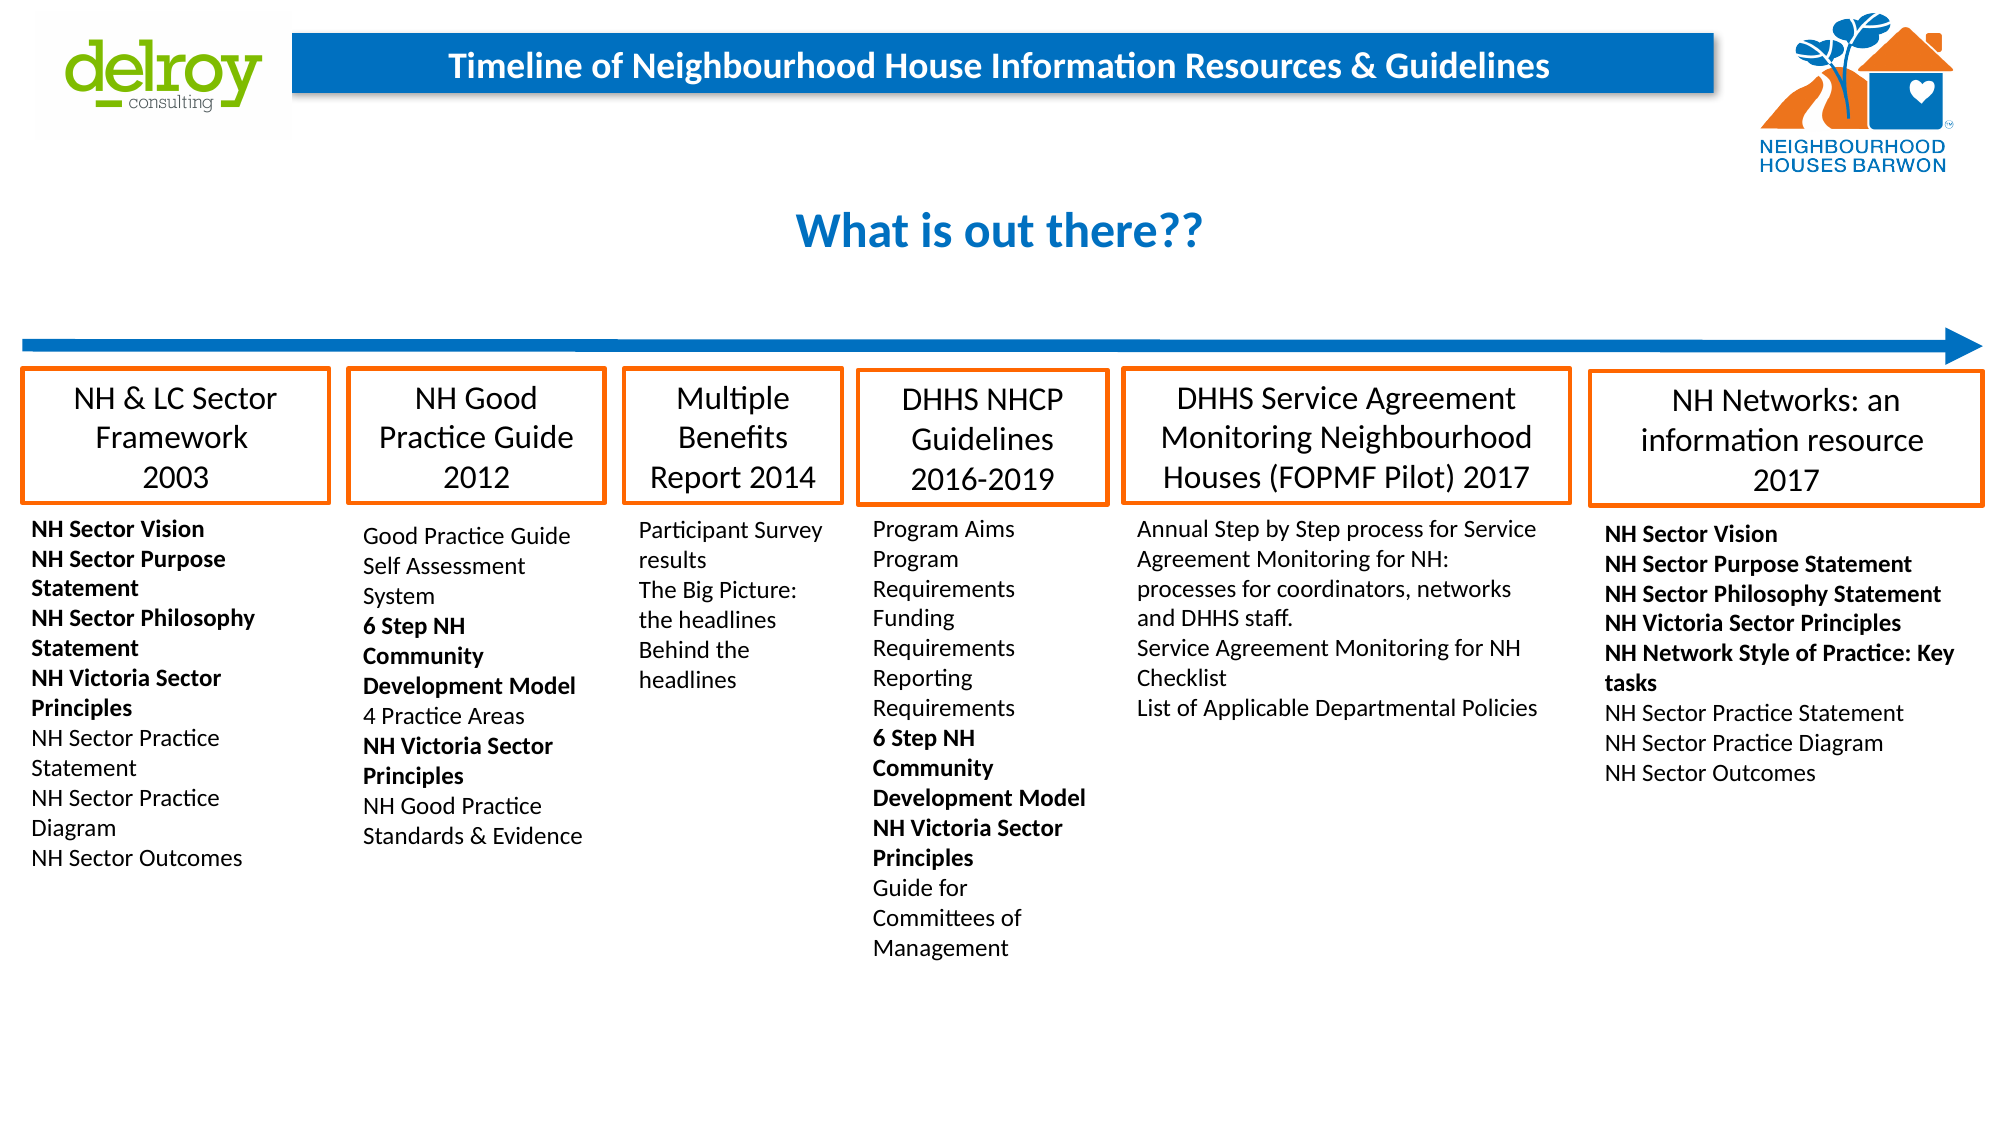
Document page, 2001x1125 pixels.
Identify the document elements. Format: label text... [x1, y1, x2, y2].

picture [35, 11, 292, 140]
text_box NH Good Practice Guide 2012 [348, 368, 605, 503]
text_box NH Sector Vision NH Sector Purpose Statement NH Sector Philosophy Statement NH Victoria Sector Principles NH Network Style of Practice: Key tasks NH Sector Practice Statement NH Sector Practice Diagram NH Sector Outcomes [1590, 509, 1983, 794]
text_box What is out there?? [728, 190, 1272, 266]
text_box DHHS NHCP Guidelines 2016-2019 [858, 370, 1108, 504]
text_box NH & LC Sector Framework 2003 [22, 368, 329, 503]
text_box Participant Survey results The Big Picture: the headlines Behind the headlines [624, 506, 842, 701]
text_box Annual Step by Step process for Service Agreement Monitoring for NH: processes for coordinators, networks and DHHS staff. Service Agreement Monitoring for NH Checklist List of Applicable Departmental Policies [1122, 504, 1569, 730]
text_box Good Practice Guide Self Assessment System 6 Step NH Community Development Model 4 Practice Areas NH Victoria Sector Principles NH Good Practice Standards & Evidence [348, 512, 605, 857]
picture [1759, 11, 1955, 176]
text_box NH Networks: an information resource 2017 [1590, 371, 1983, 506]
text_box Timeline of Neighbourhood House Information Resources & Guidelines [292, 33, 1714, 93]
text_box NH Sector Vision NH Sector Purpose Statement NH Sector Philosophy Statement NH Victoria Sector Principles NH Sector Practice Statement NH Sector Practice Diagram NH Sector Outcomes [16, 504, 324, 879]
text_box Program Aims Program Requirements Funding Requirements Reporting Requirements 6 Step NH Community Development Model NH Victoria Sector Principles Guide for Committees of Management [858, 504, 1109, 969]
text_box DHHS Service Agreement Monitoring Neighbourhood Houses (FOPMF Pilot) 2017 [1123, 368, 1570, 503]
text_box Multiple Benefits Report 2014 [624, 368, 842, 503]
